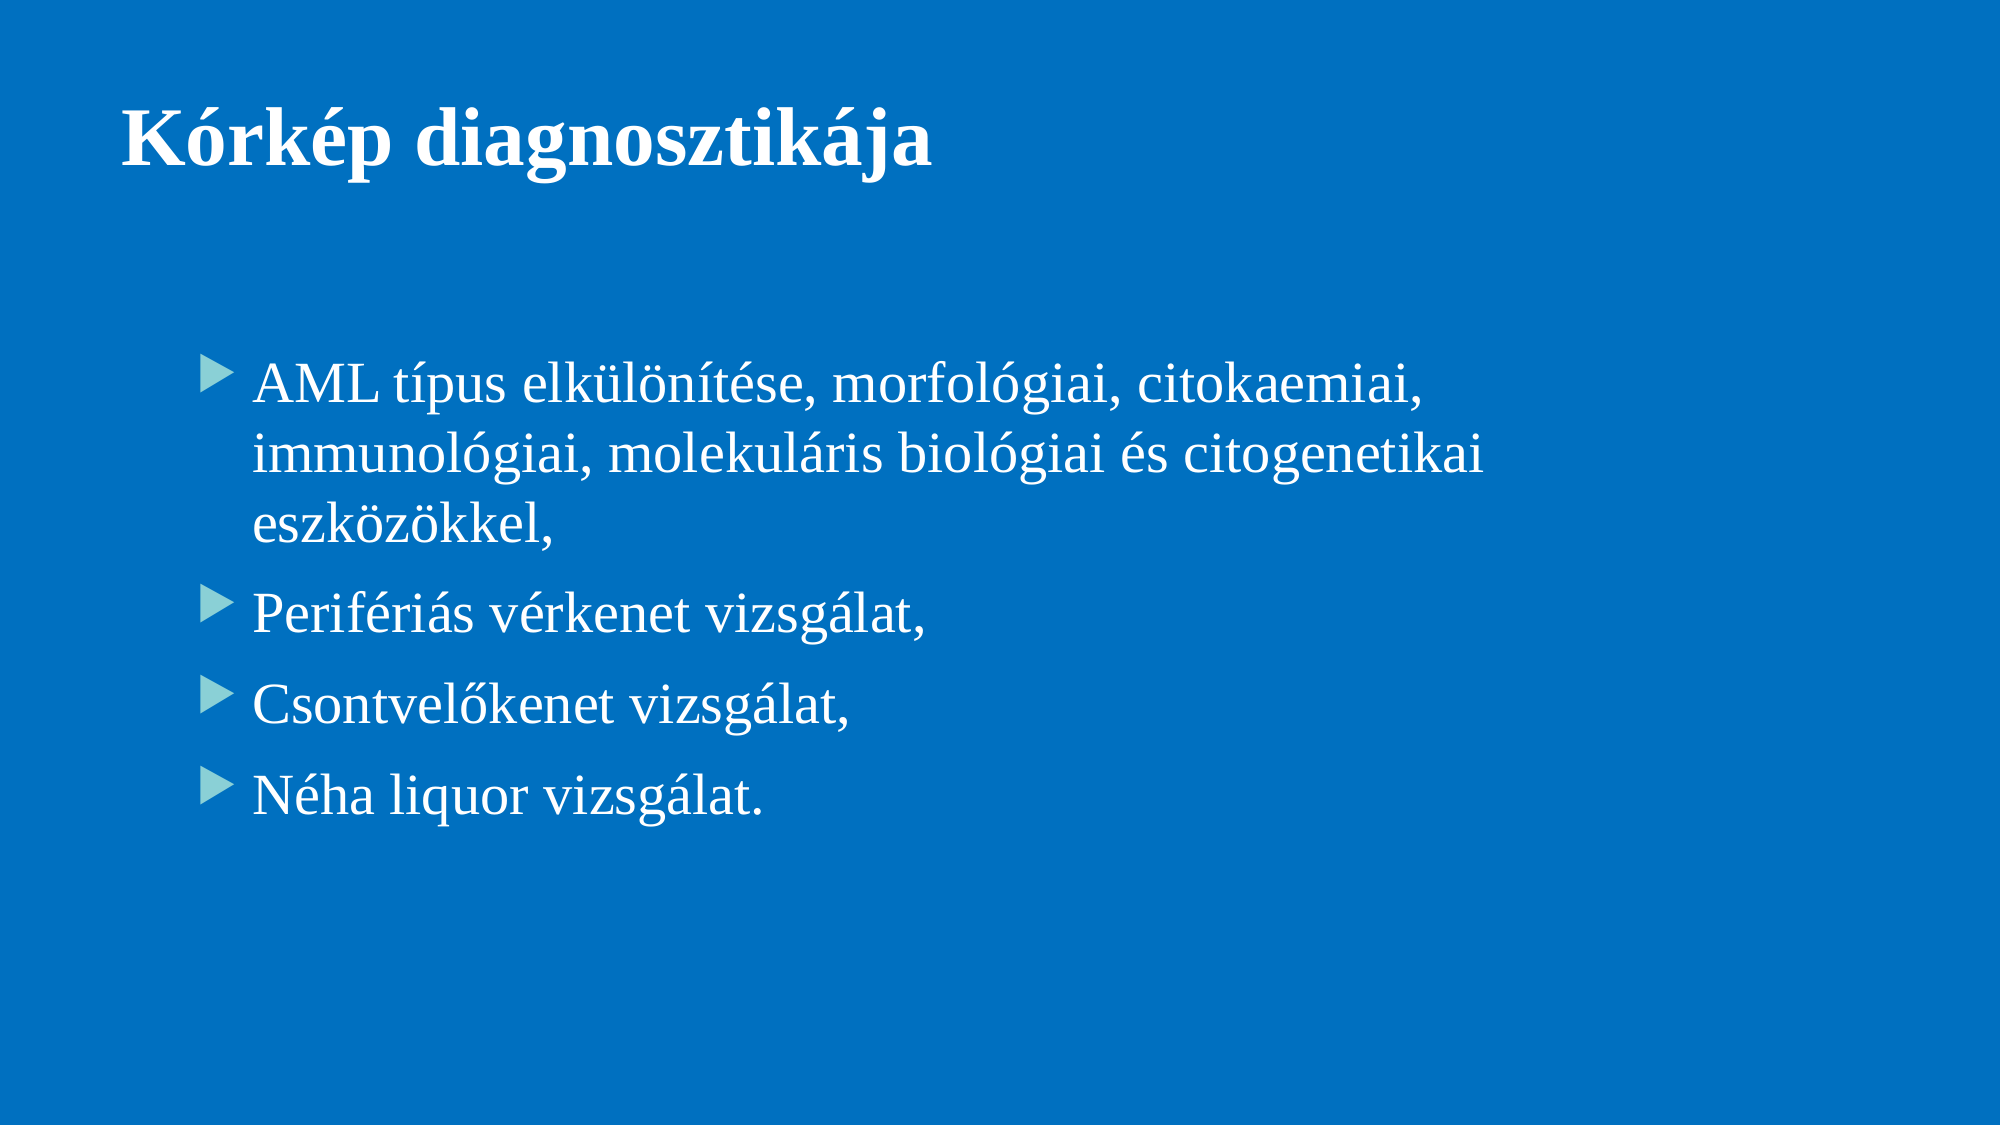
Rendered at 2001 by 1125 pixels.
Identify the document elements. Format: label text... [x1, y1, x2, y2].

list AML típus elkülönítése, morfológiai, citokaemiai, immunológiai, molekuláris biológiai és citogenetikai eszközökkel, Perifériás vérkenet vizsgálat, Csontvelőkenet vizsgálat, Néha liquor vizsgálat. [181, 336, 1649, 1025]
title Kórkép diagnosztikája [106, 74, 1649, 304]
